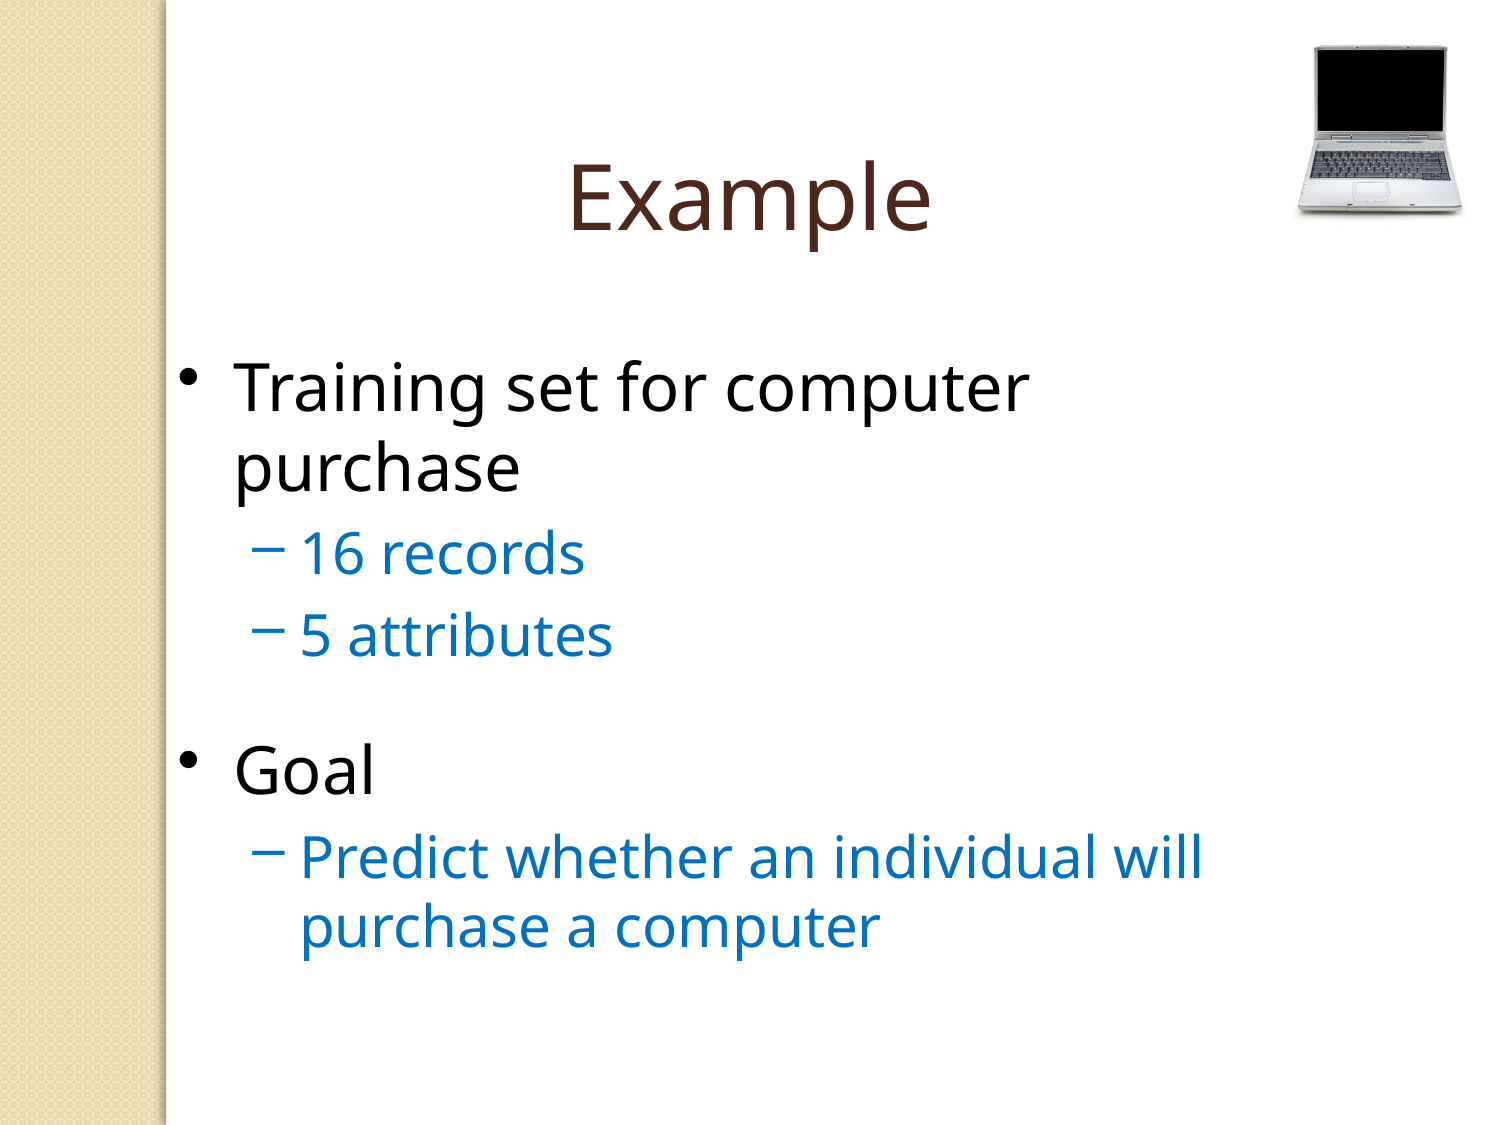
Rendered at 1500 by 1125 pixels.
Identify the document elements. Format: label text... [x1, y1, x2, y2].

text_box Example [112, 99, 1388, 288]
picture [1262, 18, 1495, 252]
text_box Training set for computer purchase 16 records 5 attributes Goal Predict whether an individual will purchase a computer [162, 337, 1350, 1000]
